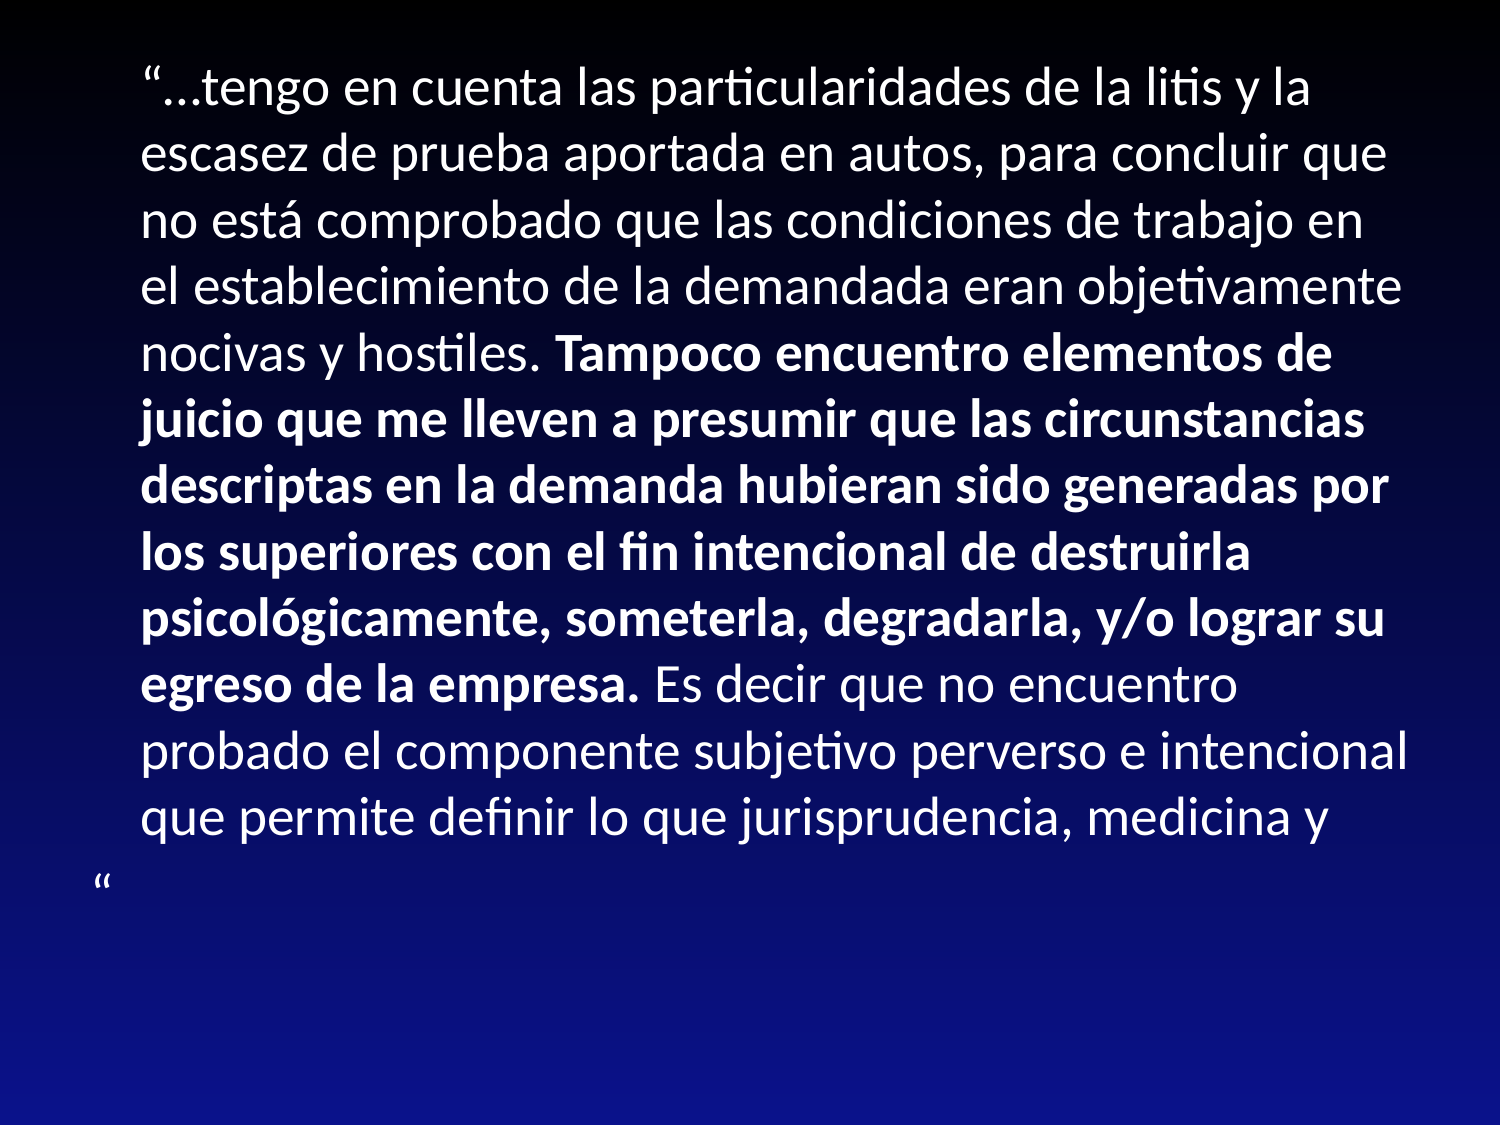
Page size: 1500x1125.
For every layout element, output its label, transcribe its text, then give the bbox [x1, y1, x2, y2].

list “…tengo en cuenta las particularidades de la litis y la escasez de prueba aportada en autos, para concluir que no está comprobado que las condiciones de trabajo en el establecimiento de la demandada eran objetivamente nocivas y hostiles. Tampoco encuentro elementos de juicio que me lleven a presumir que las circunstancias descriptas en la demanda hubieran sido generadas por los superiores con el fin intencional de destruirla psicológicamente, someterla, degradarla, y/o lograr su egreso de la empresa. Es decir que no encuentro probado el componente subjetivo perverso e intencional que permite definir lo que jurisprudencia, medicina y “ [74, 42, 1426, 1006]
